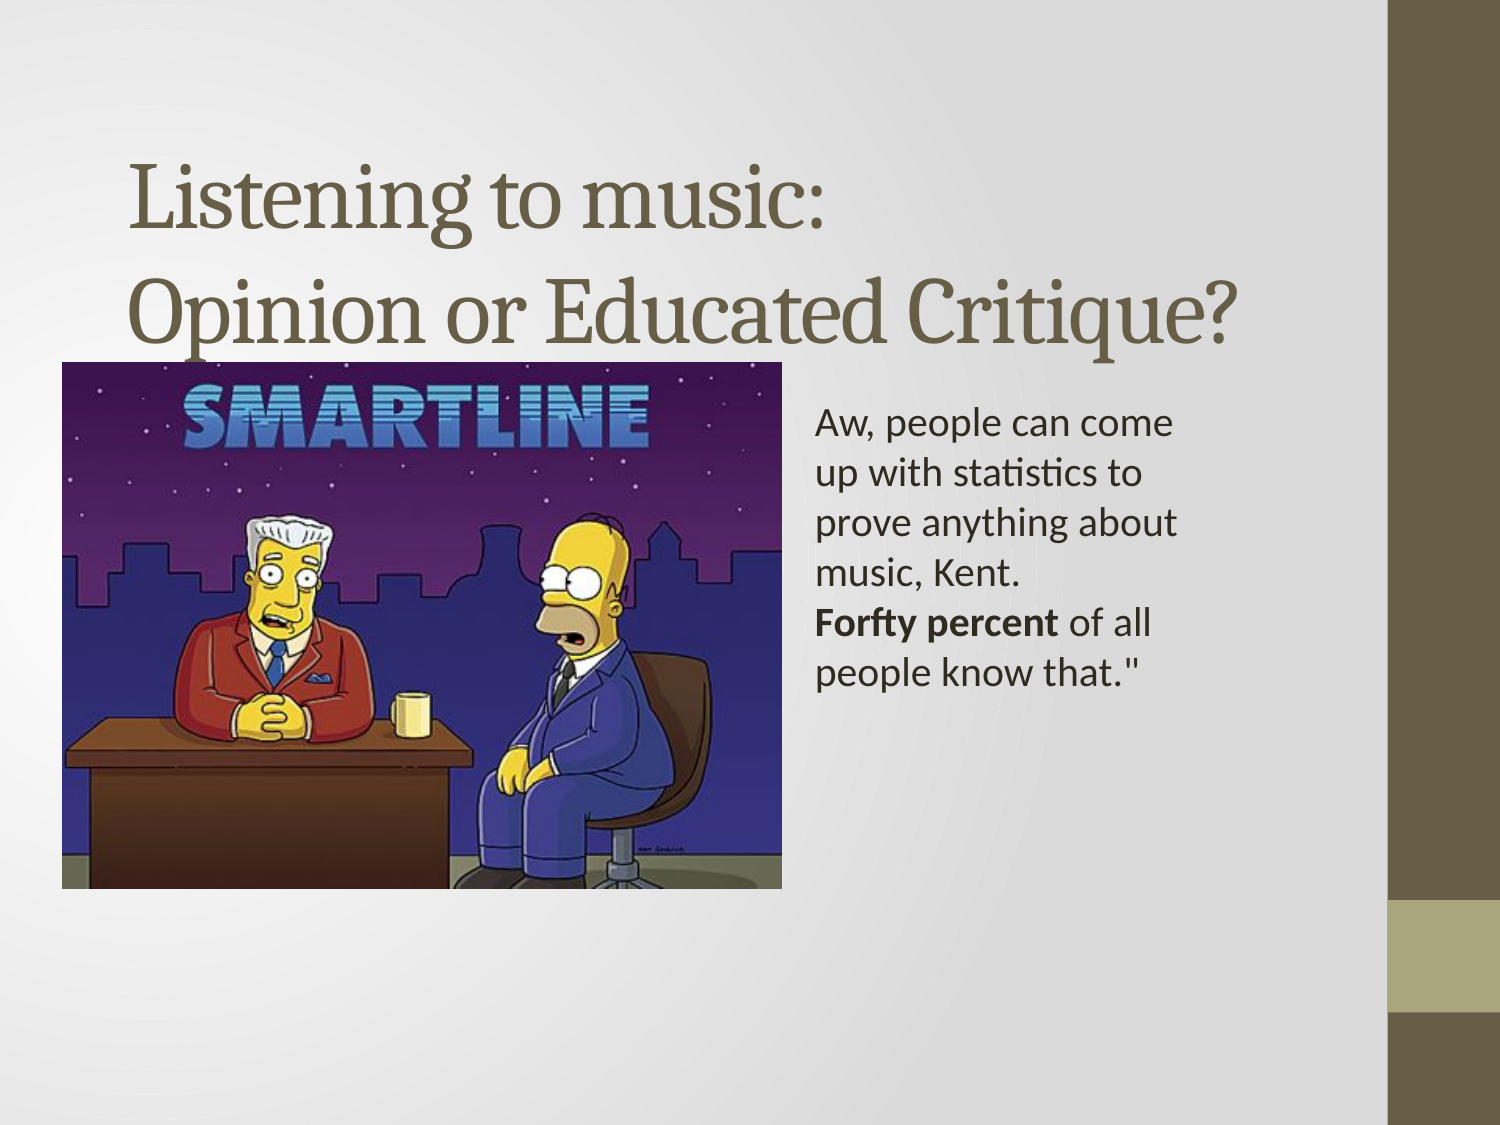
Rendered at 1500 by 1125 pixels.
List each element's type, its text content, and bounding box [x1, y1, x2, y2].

text_box Aw, people can come up with statistics to prove anything about music, Kent. Forfty percent of all people know that." [800, 387, 1231, 883]
title Listening to music: Opinion or Educated Critique? [112, 57, 1388, 438]
picture [61, 361, 782, 890]
